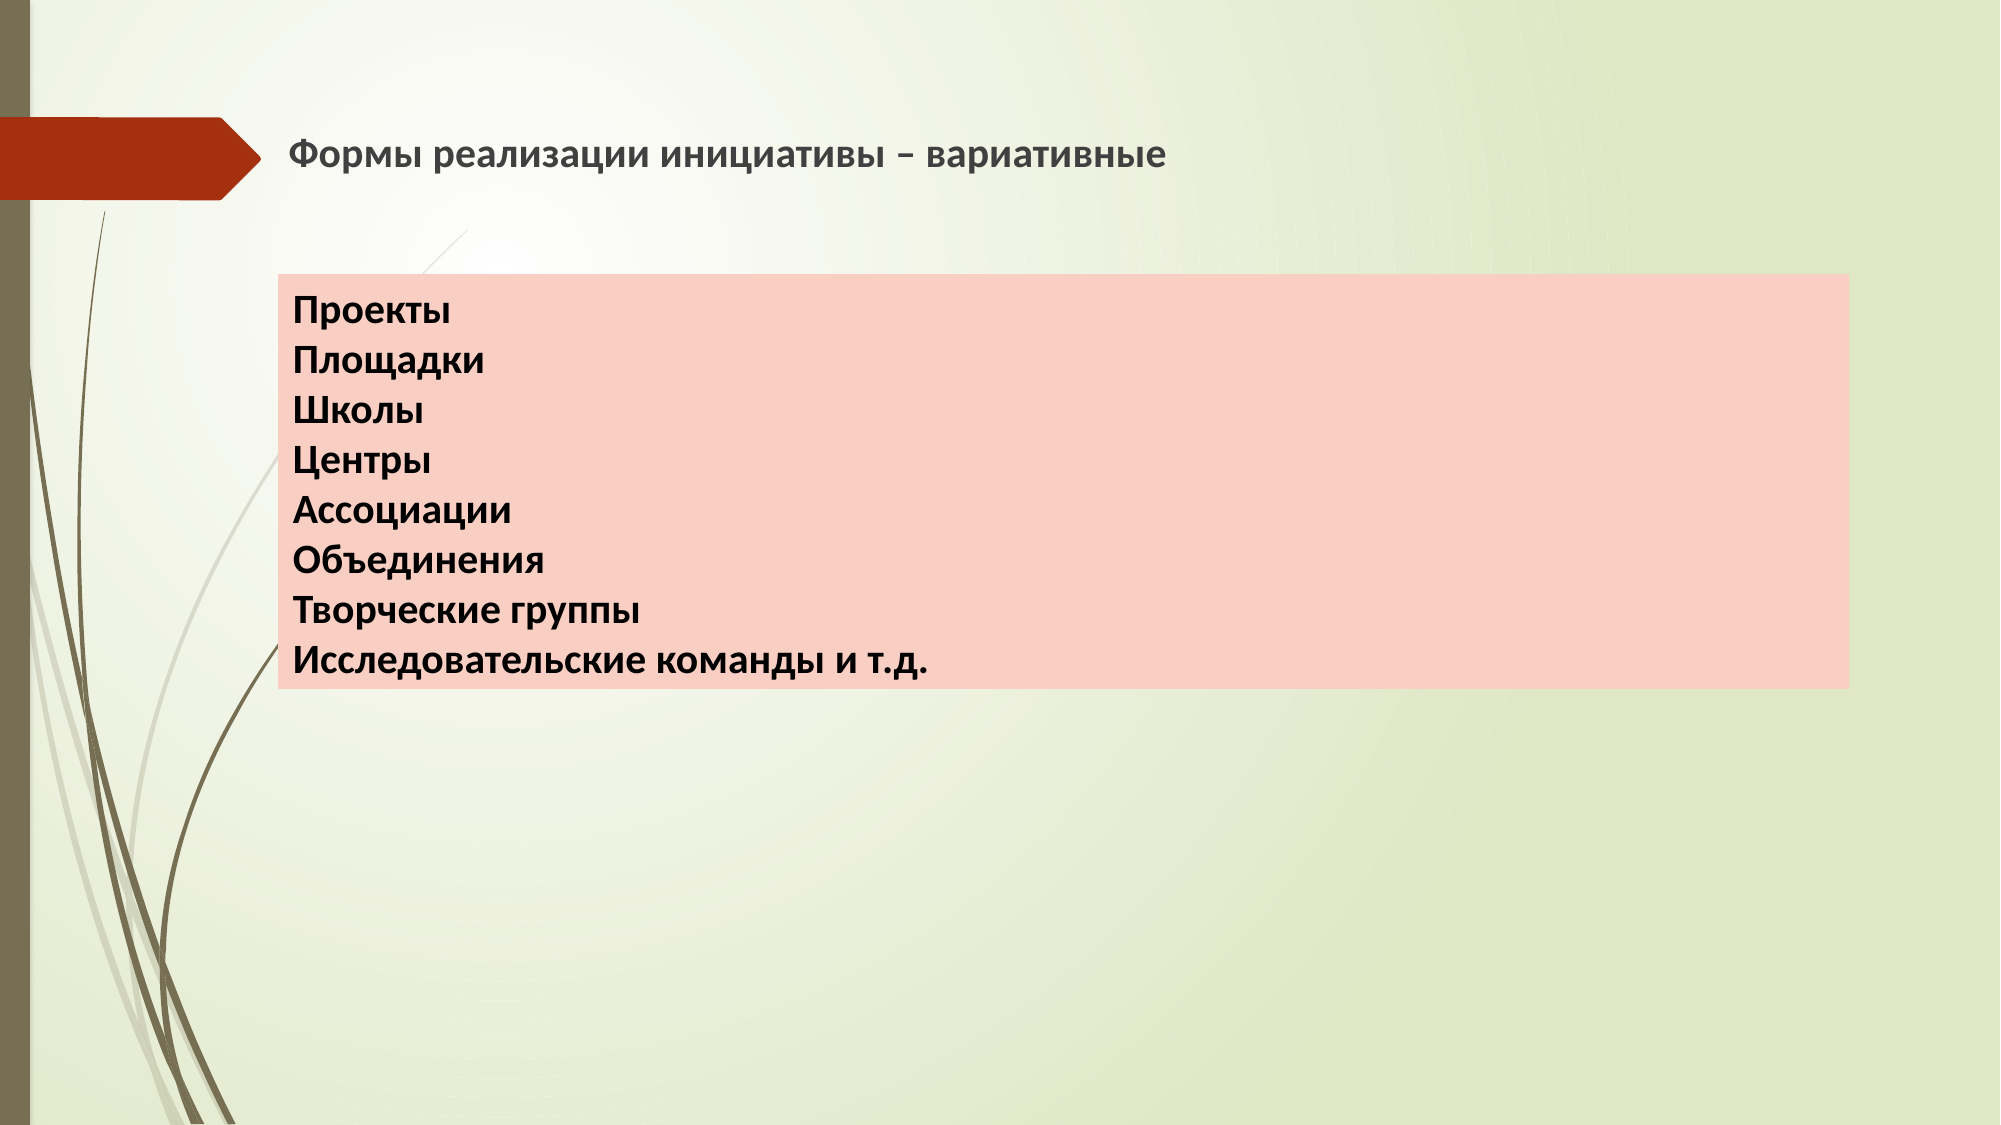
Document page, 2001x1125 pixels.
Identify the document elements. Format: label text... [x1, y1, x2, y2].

text_box Проекты Площадки Школы Центры Ассоциации Объединения Творческие группы Исследовательские команды и т.д. [278, 274, 1850, 689]
subtitle Формы реализации инициативы – вариативные [232, 125, 1957, 244]
